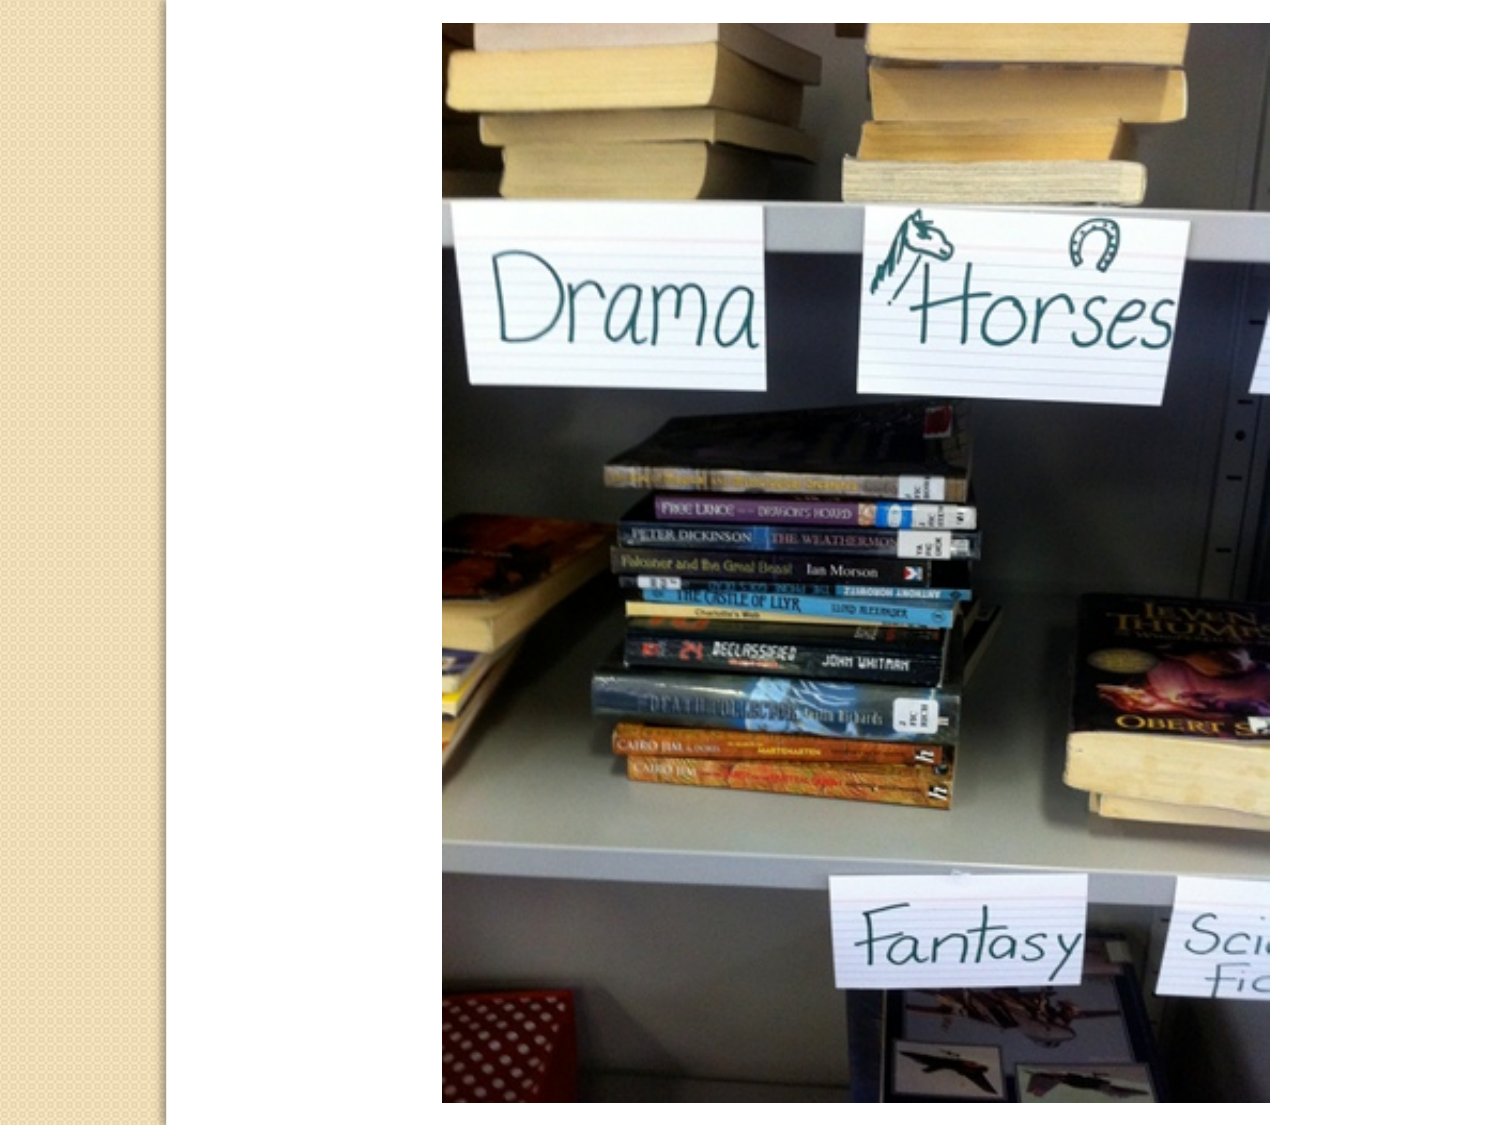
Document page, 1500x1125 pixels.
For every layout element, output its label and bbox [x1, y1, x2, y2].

picture [442, 23, 1270, 1104]
